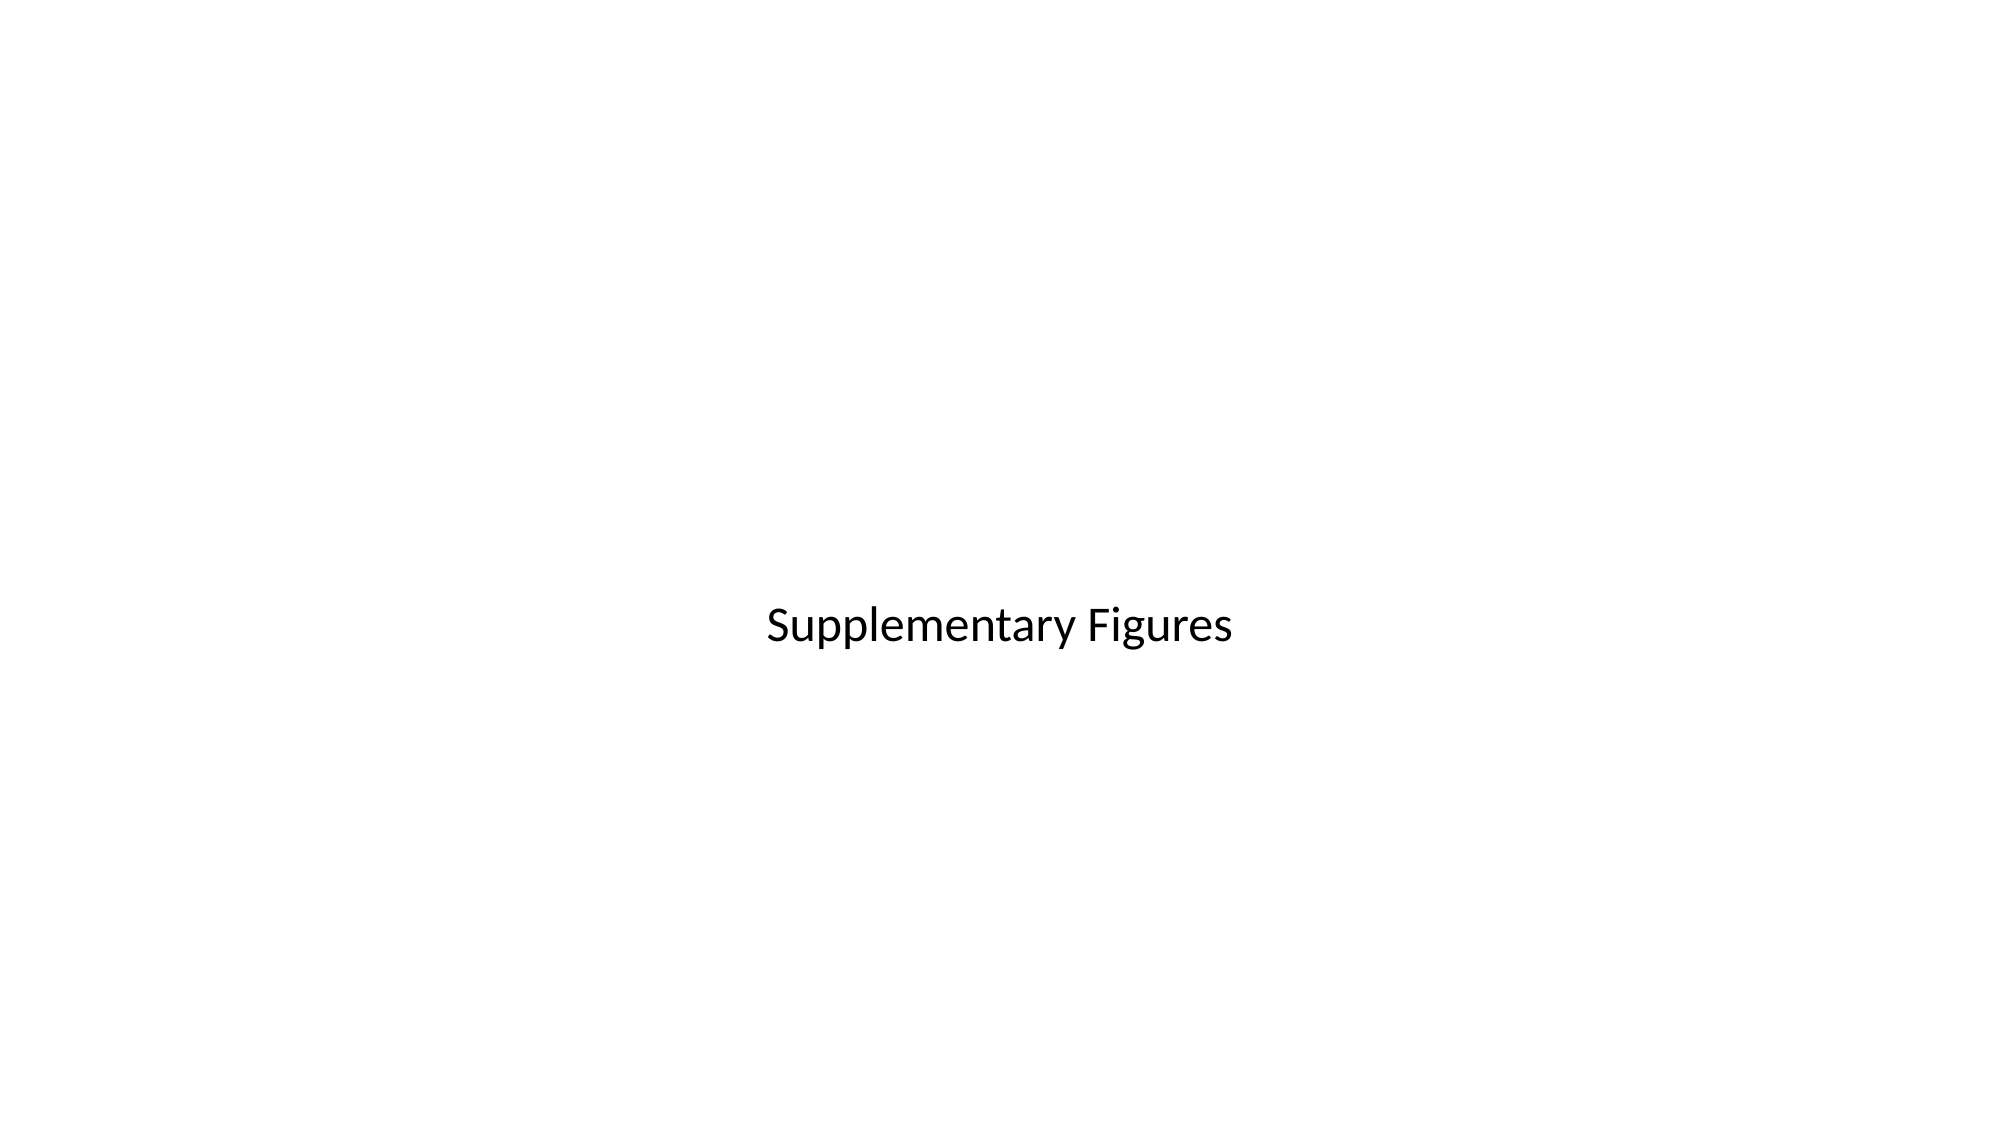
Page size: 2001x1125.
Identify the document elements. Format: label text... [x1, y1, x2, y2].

subtitle Supplementary Figures [249, 590, 1750, 863]
